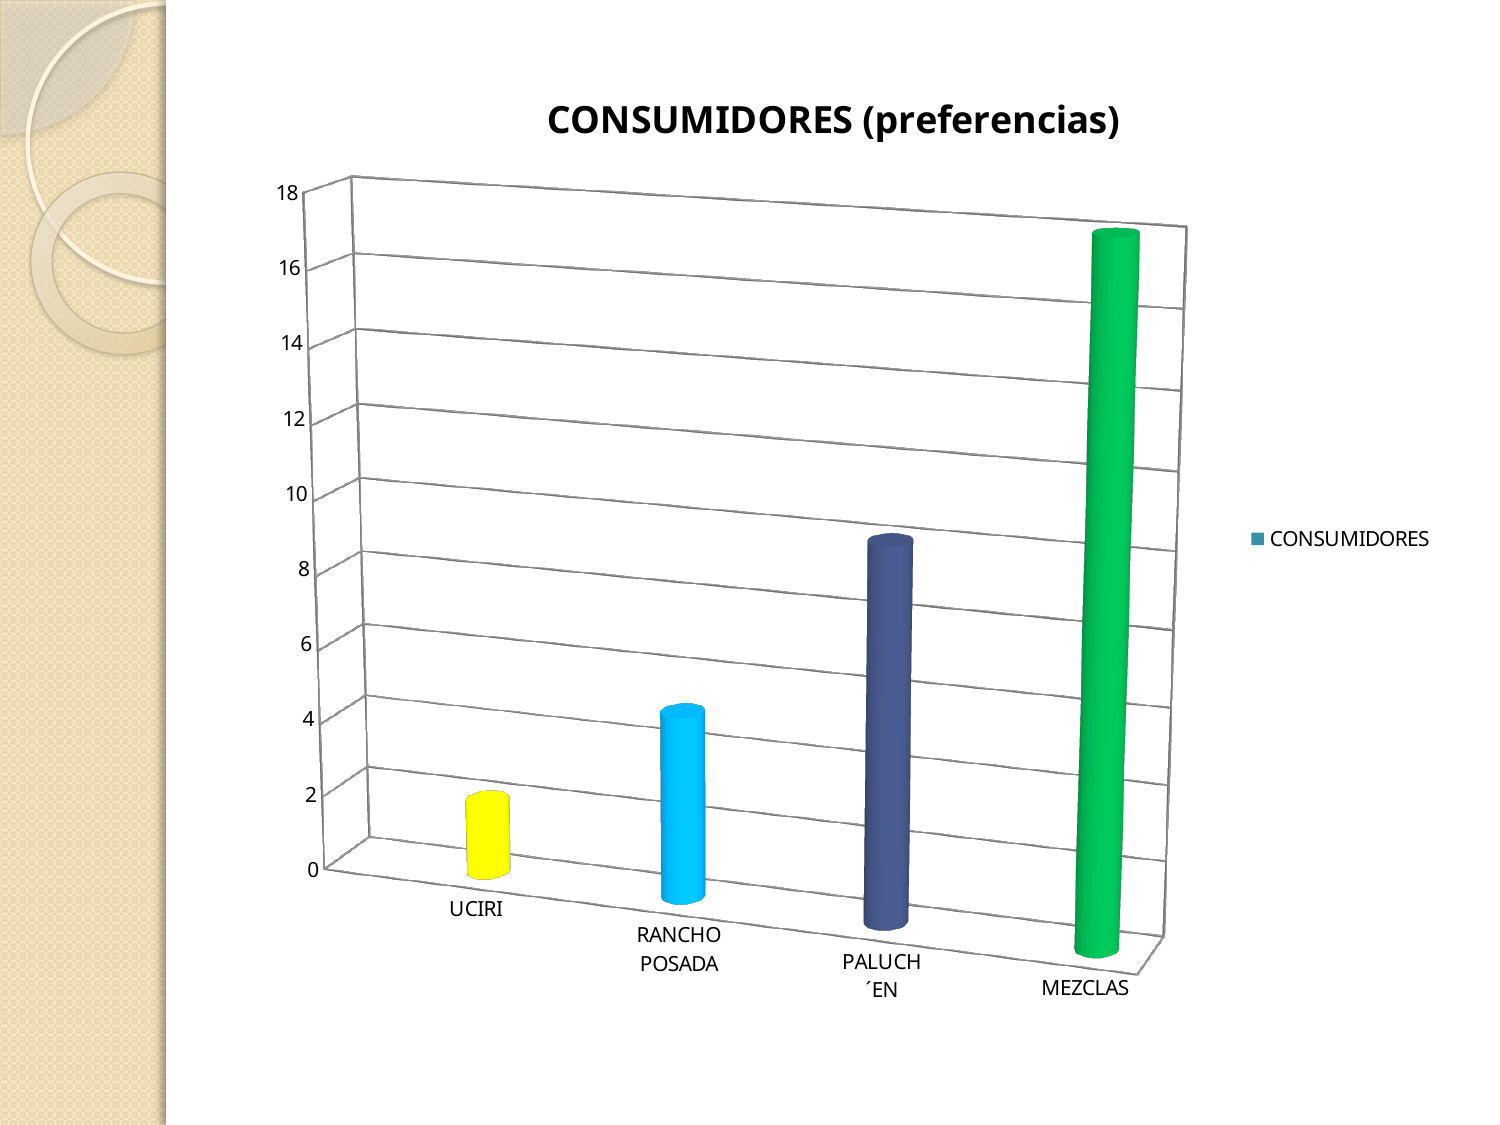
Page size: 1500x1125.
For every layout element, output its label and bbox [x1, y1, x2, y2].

chart [218, 54, 1449, 1024]
